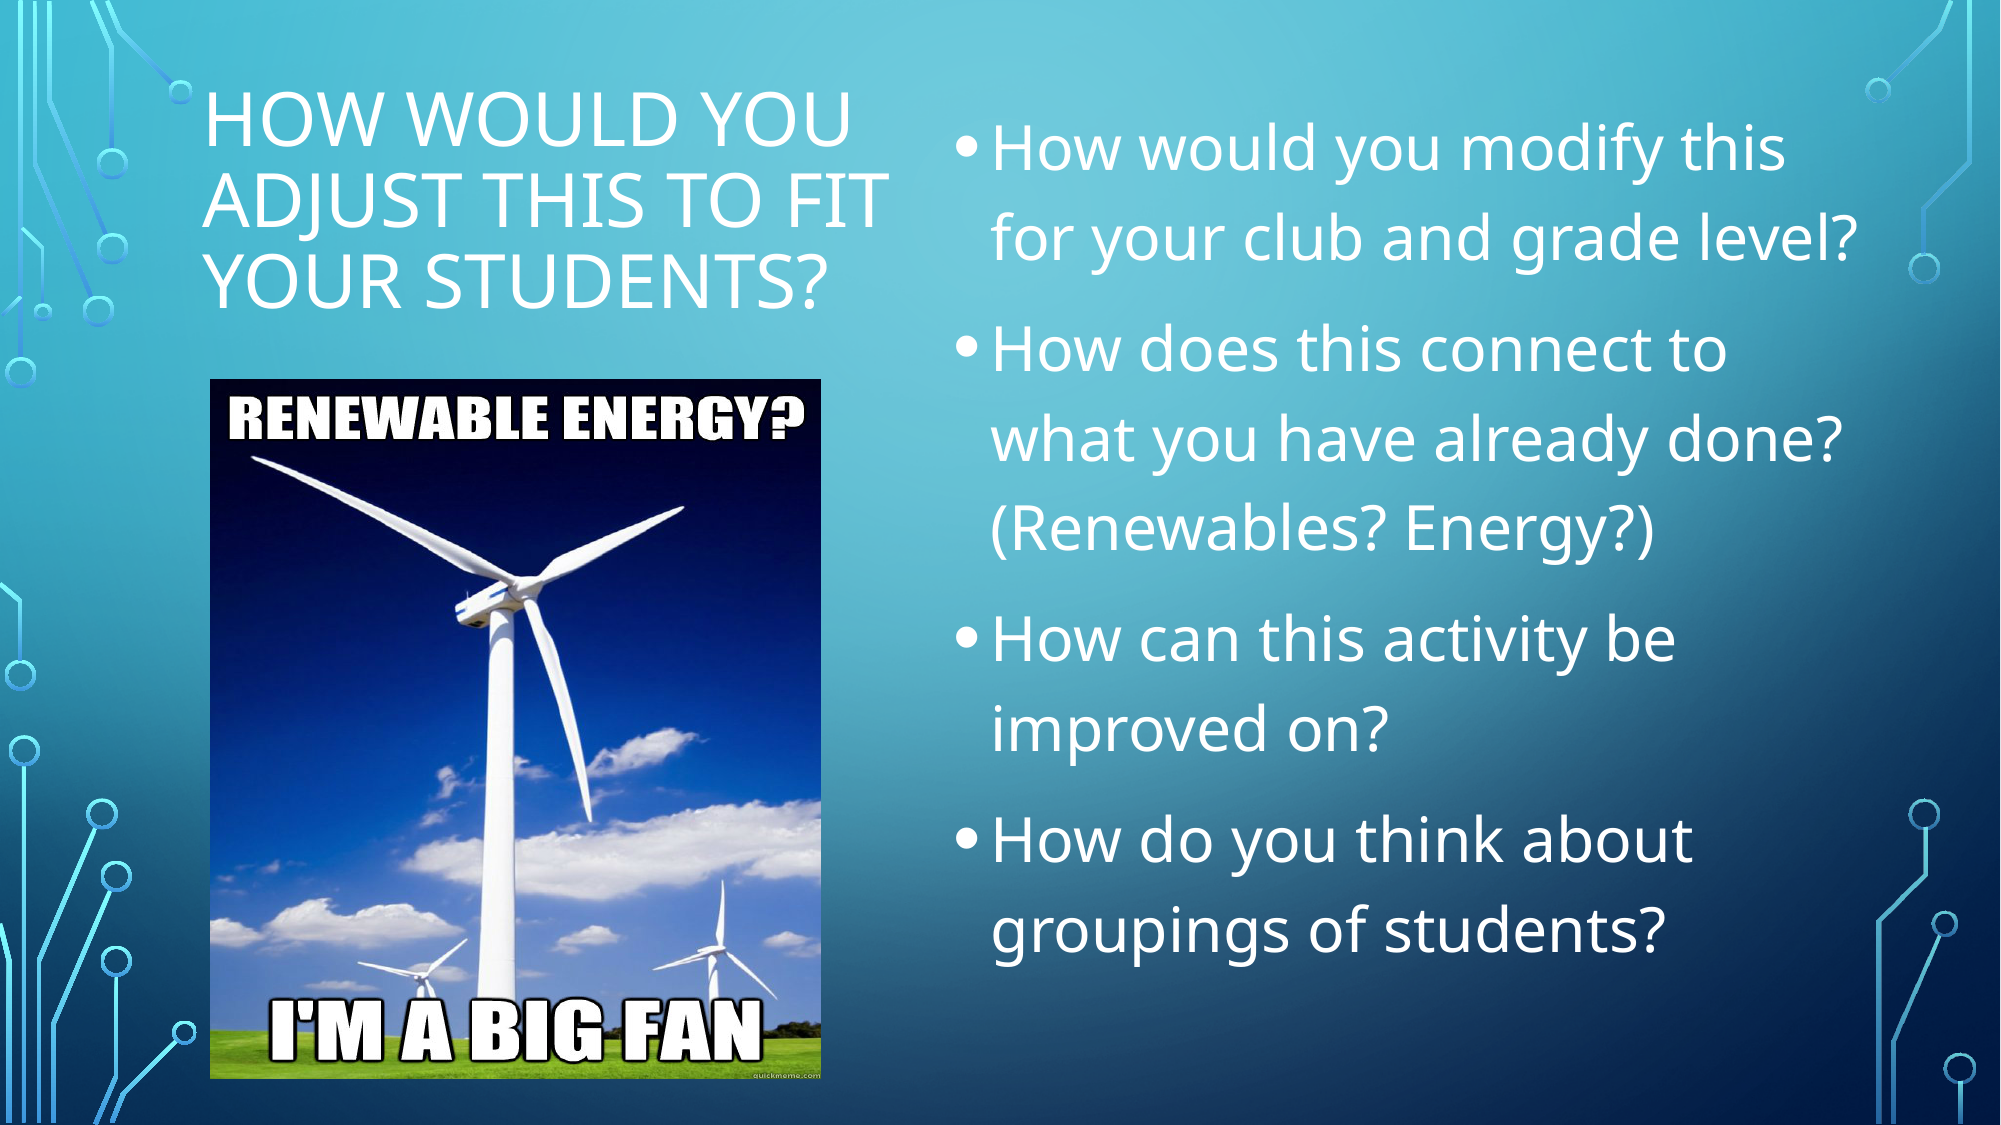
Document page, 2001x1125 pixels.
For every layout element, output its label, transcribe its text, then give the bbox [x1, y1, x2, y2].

title How would you adjust this to fit your students? [187, 62, 939, 332]
picture [209, 379, 821, 1080]
list How would you modify this for your club and grade level? How does this connect to what you have already done? (Renewables? Energy?) How can this activity be improved on? How do you think about groupings of students? [938, 85, 1905, 1031]
